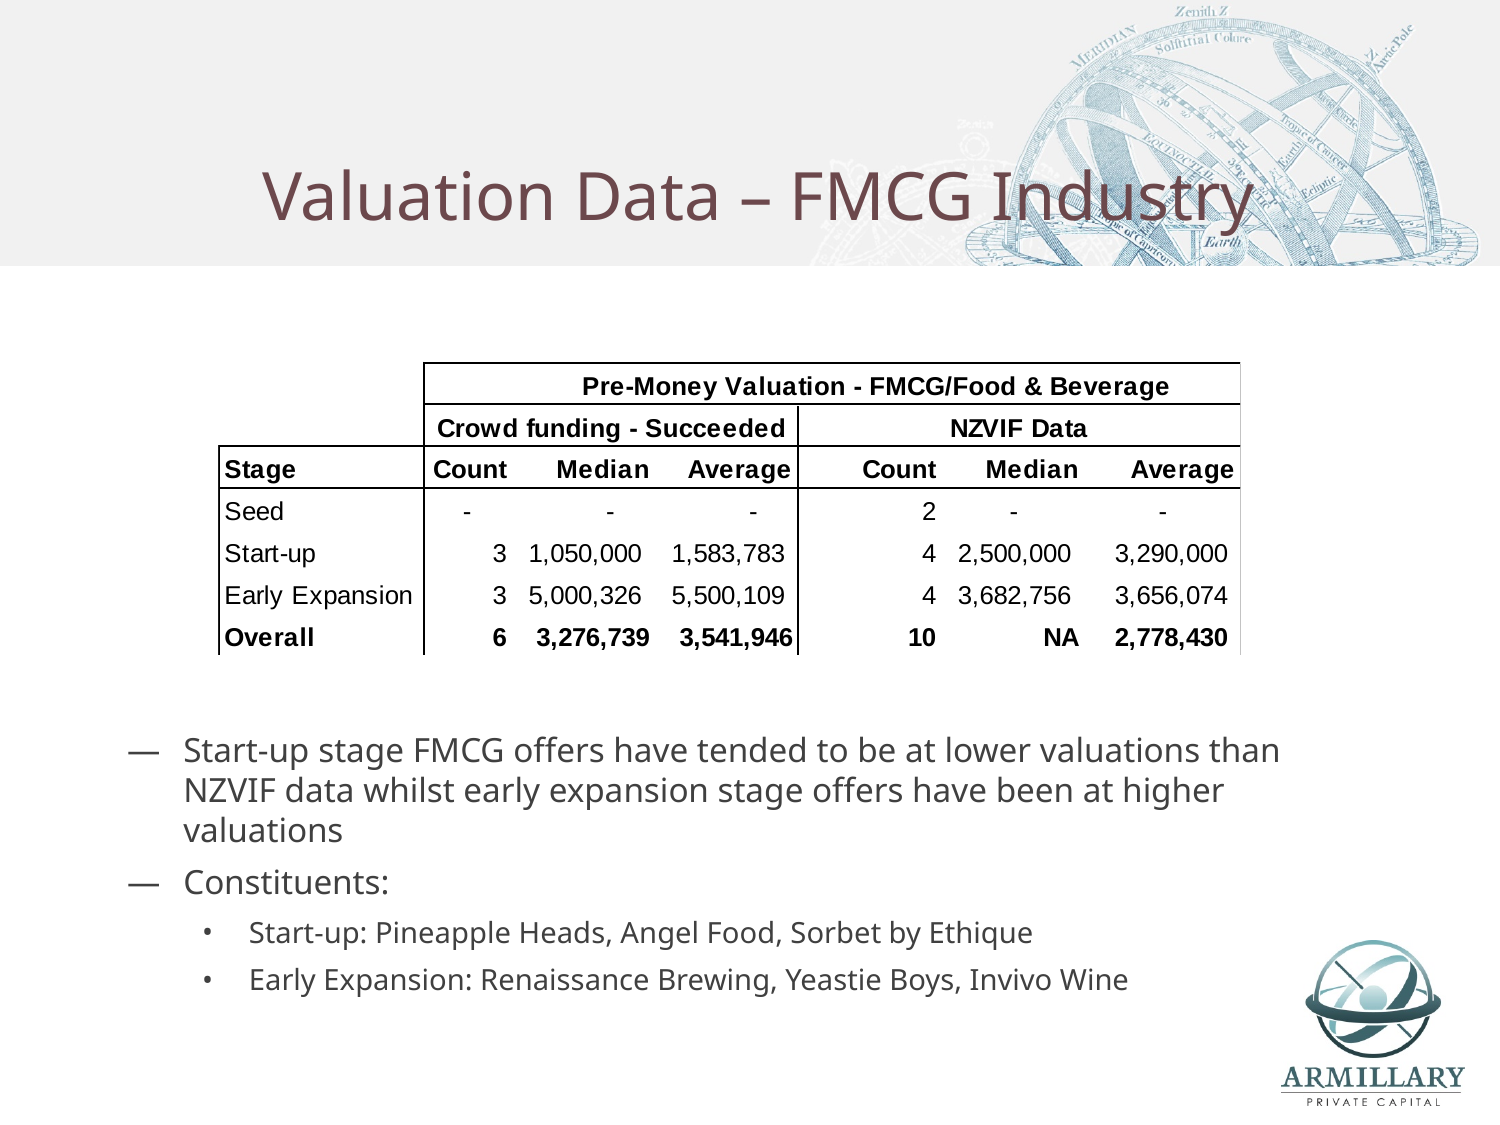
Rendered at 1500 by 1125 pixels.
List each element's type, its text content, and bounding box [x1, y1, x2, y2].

picture [0, 0, 1500, 266]
picture [218, 361, 1243, 658]
list Start-up stage FMCG offers have tended to be at lower valuations than NZVIF data whilst early expansion stage offers have been at higher valuations Constituents: Start-up: Pineapple Heads, Angel Food, Sorbet by Ethique Early Expansion: Renaissance Brewing, Yeastie Boys, Invivo Wine [112, 302, 1388, 929]
title Valuation Data – FMCG Industry [112, 24, 1406, 242]
picture [1281, 940, 1465, 1106]
